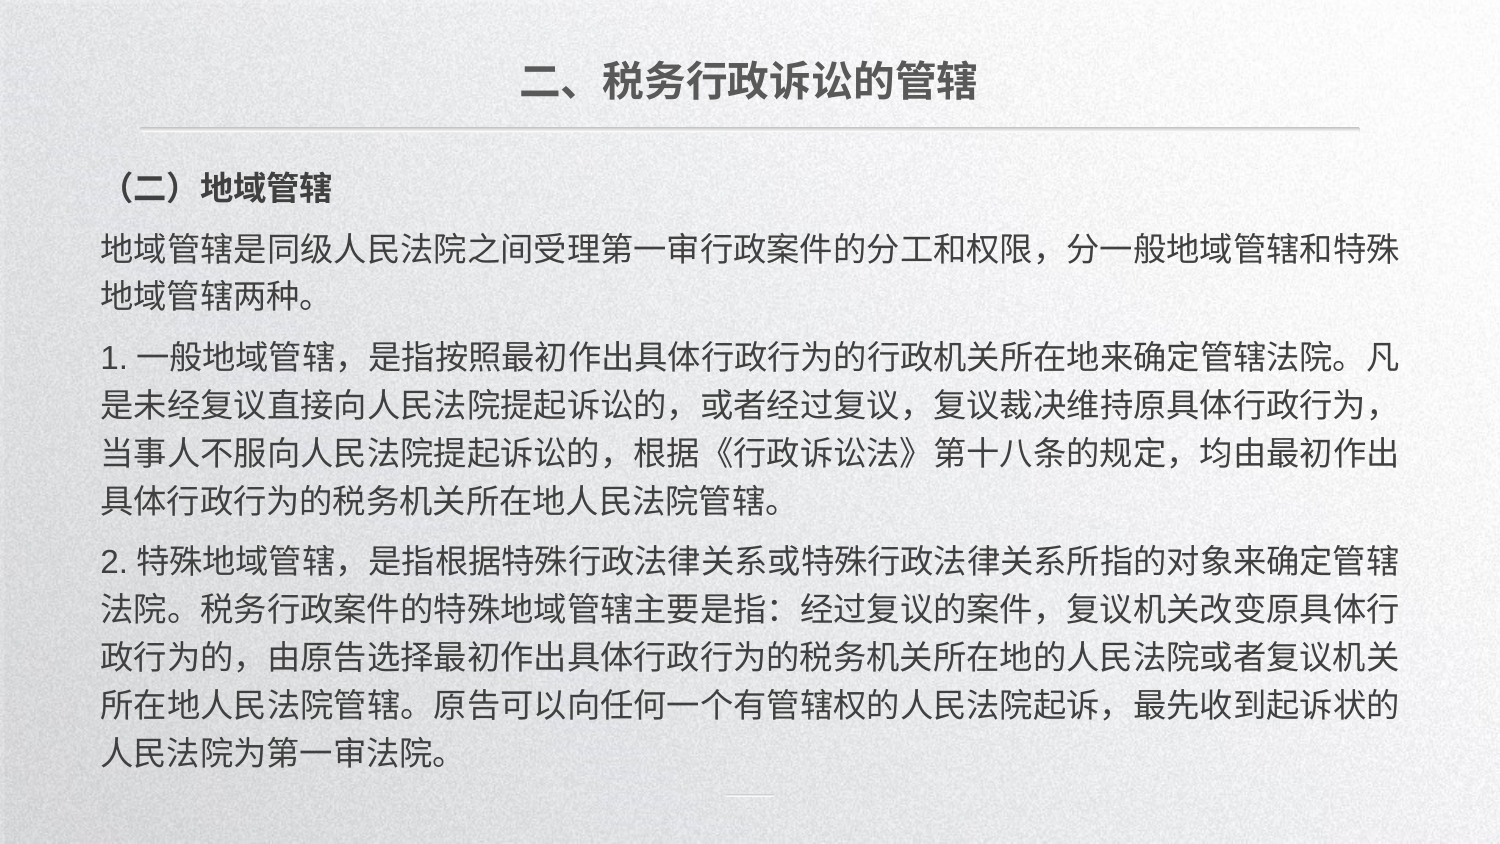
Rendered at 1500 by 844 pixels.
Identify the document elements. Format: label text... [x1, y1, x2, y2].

text_box 二、税务行政诉讼的管辖 [459, 49, 1038, 111]
text_box （二）地域管辖 地域管辖是同级人民法院之间受理第一审行政案件的分工和权限，分一般地域管辖和特殊地域管辖两种。 1.一般地域管辖，是指按照最初作出具体行政行为的行政机关所在地来确定管辖法院。凡是未经复议直接向人民法院提起诉讼的，或者经过复议，复议裁决维持原具体行政行为，当事人不服向人民法院提起诉讼的，根据《行政诉讼法》第十八条的规定，均由最初作出具体行政行为的税务机关所在地人民法院管辖。 2.特殊地域管辖，是指根据特殊行政法律关系或特殊行政法律关系所指的对象来确定管辖法院。税务行政案件的特殊地域管辖主要是指：经过复议的案件，复议机关改变原具体行政行为的，由原告选择最初作出具体行政行为的税务机关所在地的人民法院或者复议机关所在地人民法院管辖。原告可以向任何一个有管辖权的人民法院起诉，最先收到起诉状的人民法院为第一审法院。 [100, 159, 1400, 833]
picture [0, 0, 1500, 844]
